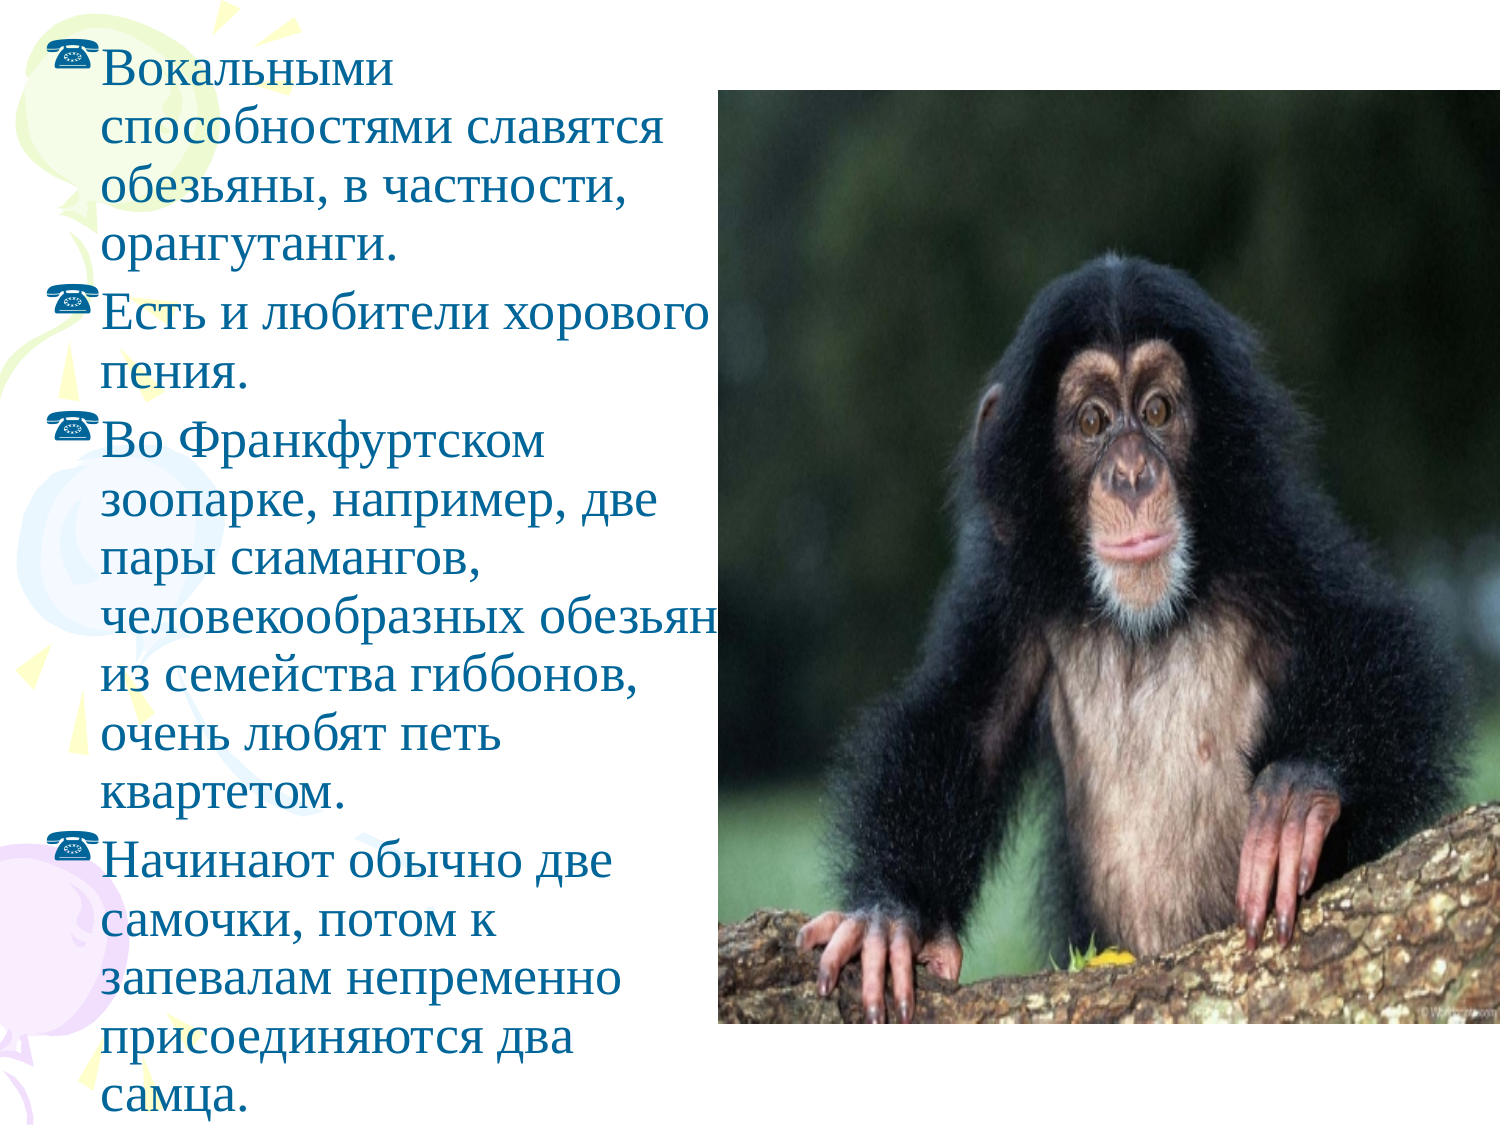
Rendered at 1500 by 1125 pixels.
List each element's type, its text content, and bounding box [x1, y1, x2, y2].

list Вокальными способностями славятся обезьяны, в частности, орангутанги. Есть и любители хорового пения. Во Франкфуртском зоопарке, например, две пары сиамангов, человекообразных обезьян из семейства гиббонов, очень любят петь квартетом. Начинают обычно две самочки, потом к запевалам непременно присоединяются два самца. [29, 30, 752, 1083]
picture [718, 89, 1500, 1024]
